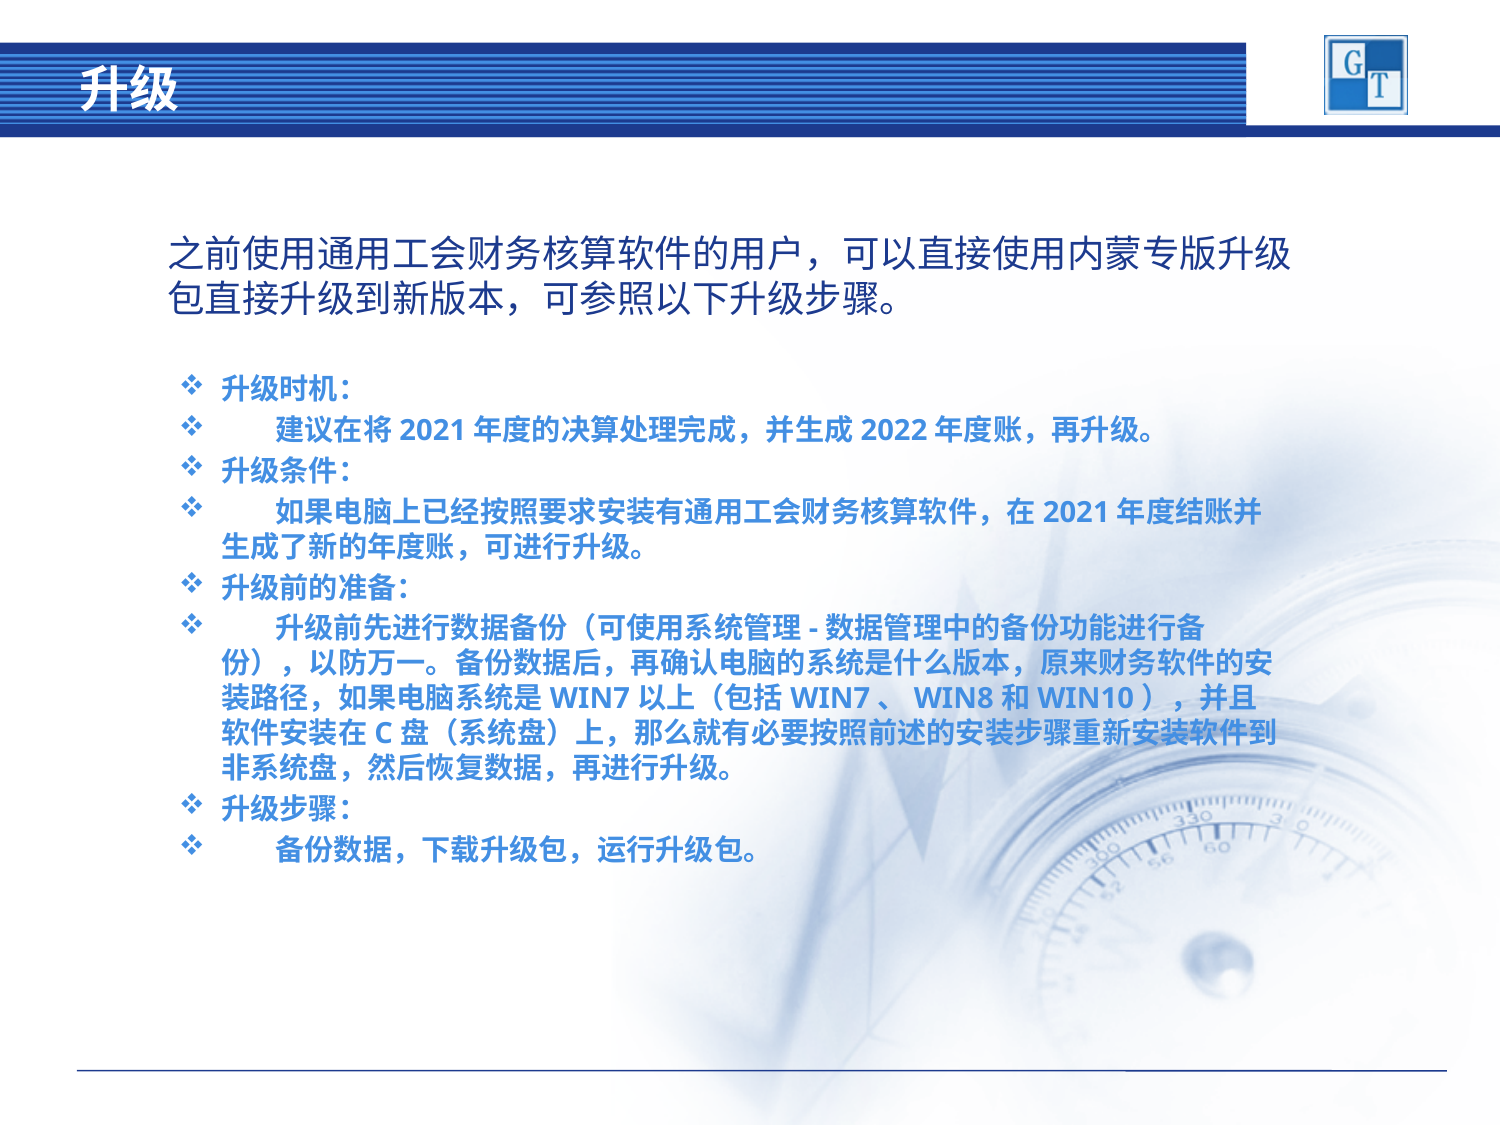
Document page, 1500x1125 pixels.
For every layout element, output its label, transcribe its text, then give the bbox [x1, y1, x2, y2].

picture [0, 54, 64, 124]
picture [1235, 54, 1247, 124]
picture [383, 236, 1500, 1125]
picture [1324, 35, 1408, 115]
list 升级时机： 建议在将2021年度的决算处理完成，并生成2022年度账，再升级。 升级条件： 如果电脑上已经按照要求安装有通用工会财务核算软件，在2021年度结账并生成了新的年度账，可进行升级。 升级前的准备： 升级前先进行数据备份（可使用系统管理-数据管理中的备份功能进行备份），以防万一。备份数据后，再确认电脑的系统是什么版本，原来财务软件的安装路径，如果电脑系统是WIN7以上（包括WIN7、WIN8和WIN10），并且软件安装在C盘（系统盘）上，那么就有必要按照前述的安装步骤重新安装软件到非系统盘，然后恢复数据，再进行升级。 升级步骤： 备份数据，下载升级包，运行升级包。 [163, 363, 1302, 932]
text_box 之前使用通用工会财务核算软件的用户，可以直接使用内蒙专版升级包直接升级到新版本，可参照以下升级步骤。 [152, 222, 1325, 328]
title 升级 [64, 36, 1235, 138]
